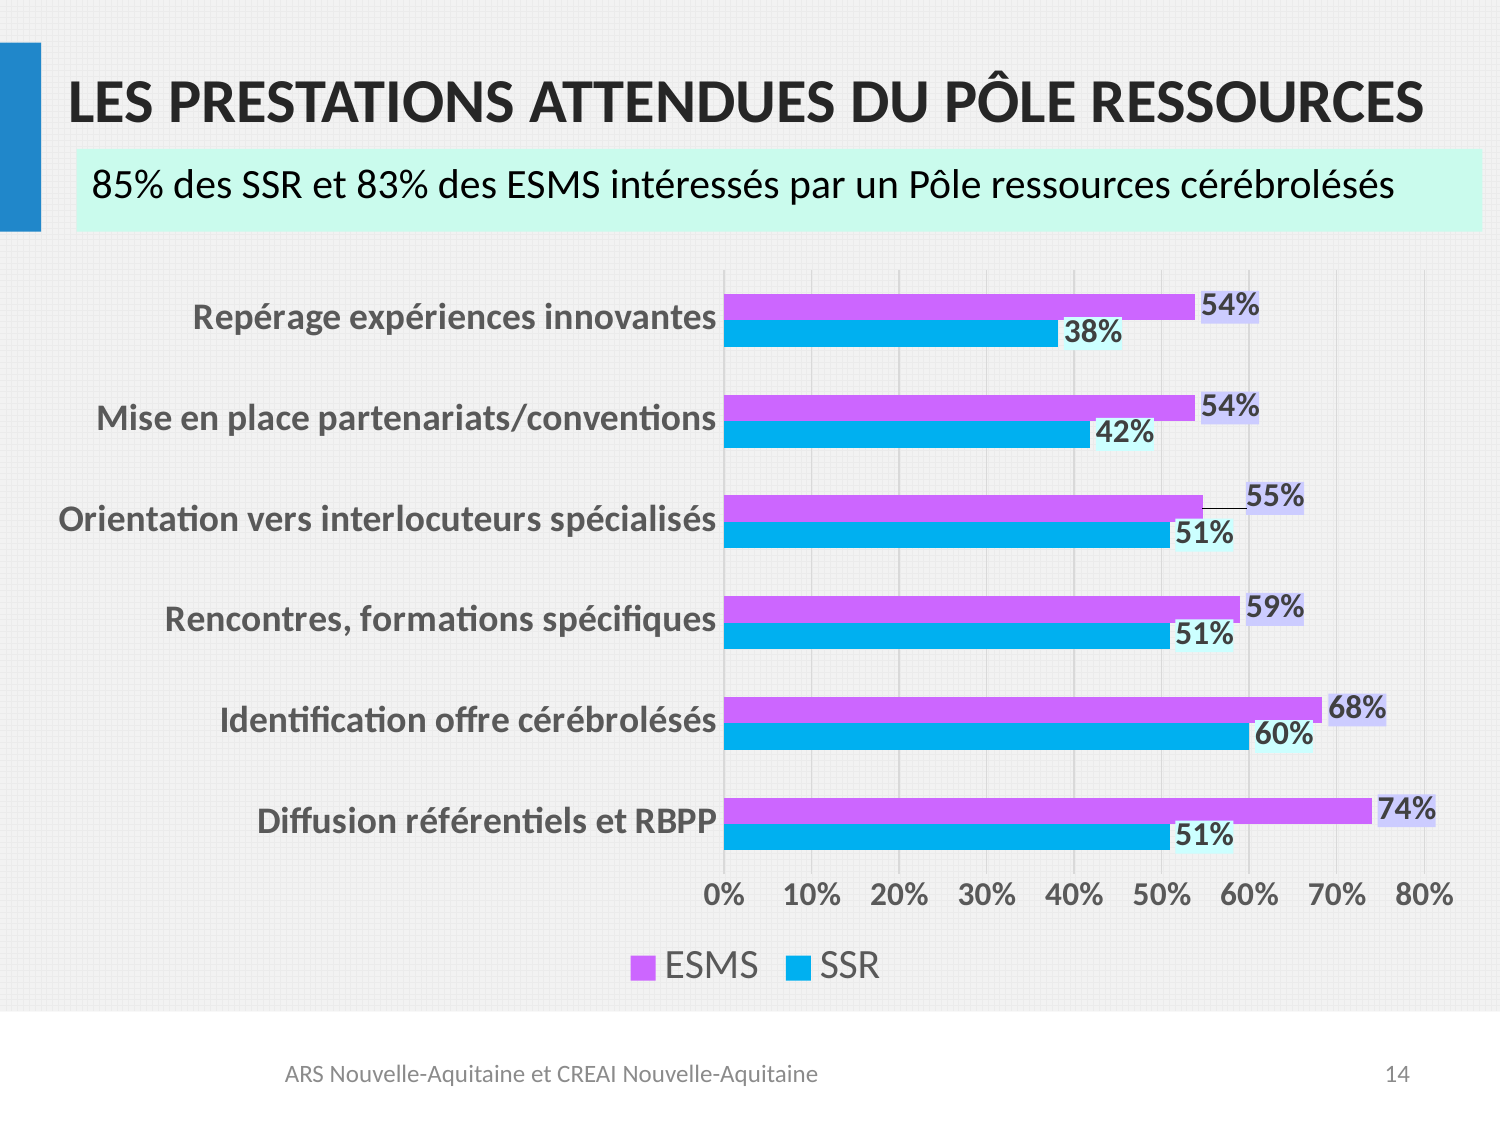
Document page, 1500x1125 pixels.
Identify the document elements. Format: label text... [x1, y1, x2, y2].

chart [29, 255, 1483, 998]
slide_number 14 [1074, 1042, 1425, 1103]
text_box 85% des SSR et 83% des ESMS intéressés par un Pôle ressources cérébrolésés [76, 148, 1483, 232]
title Les prestations attendues du Pôle ressources [53, 45, 1500, 149]
footer ARS Nouvelle-Aquitaine et CREAI Nouvelle-Aquitaine [194, 1042, 916, 1103]
